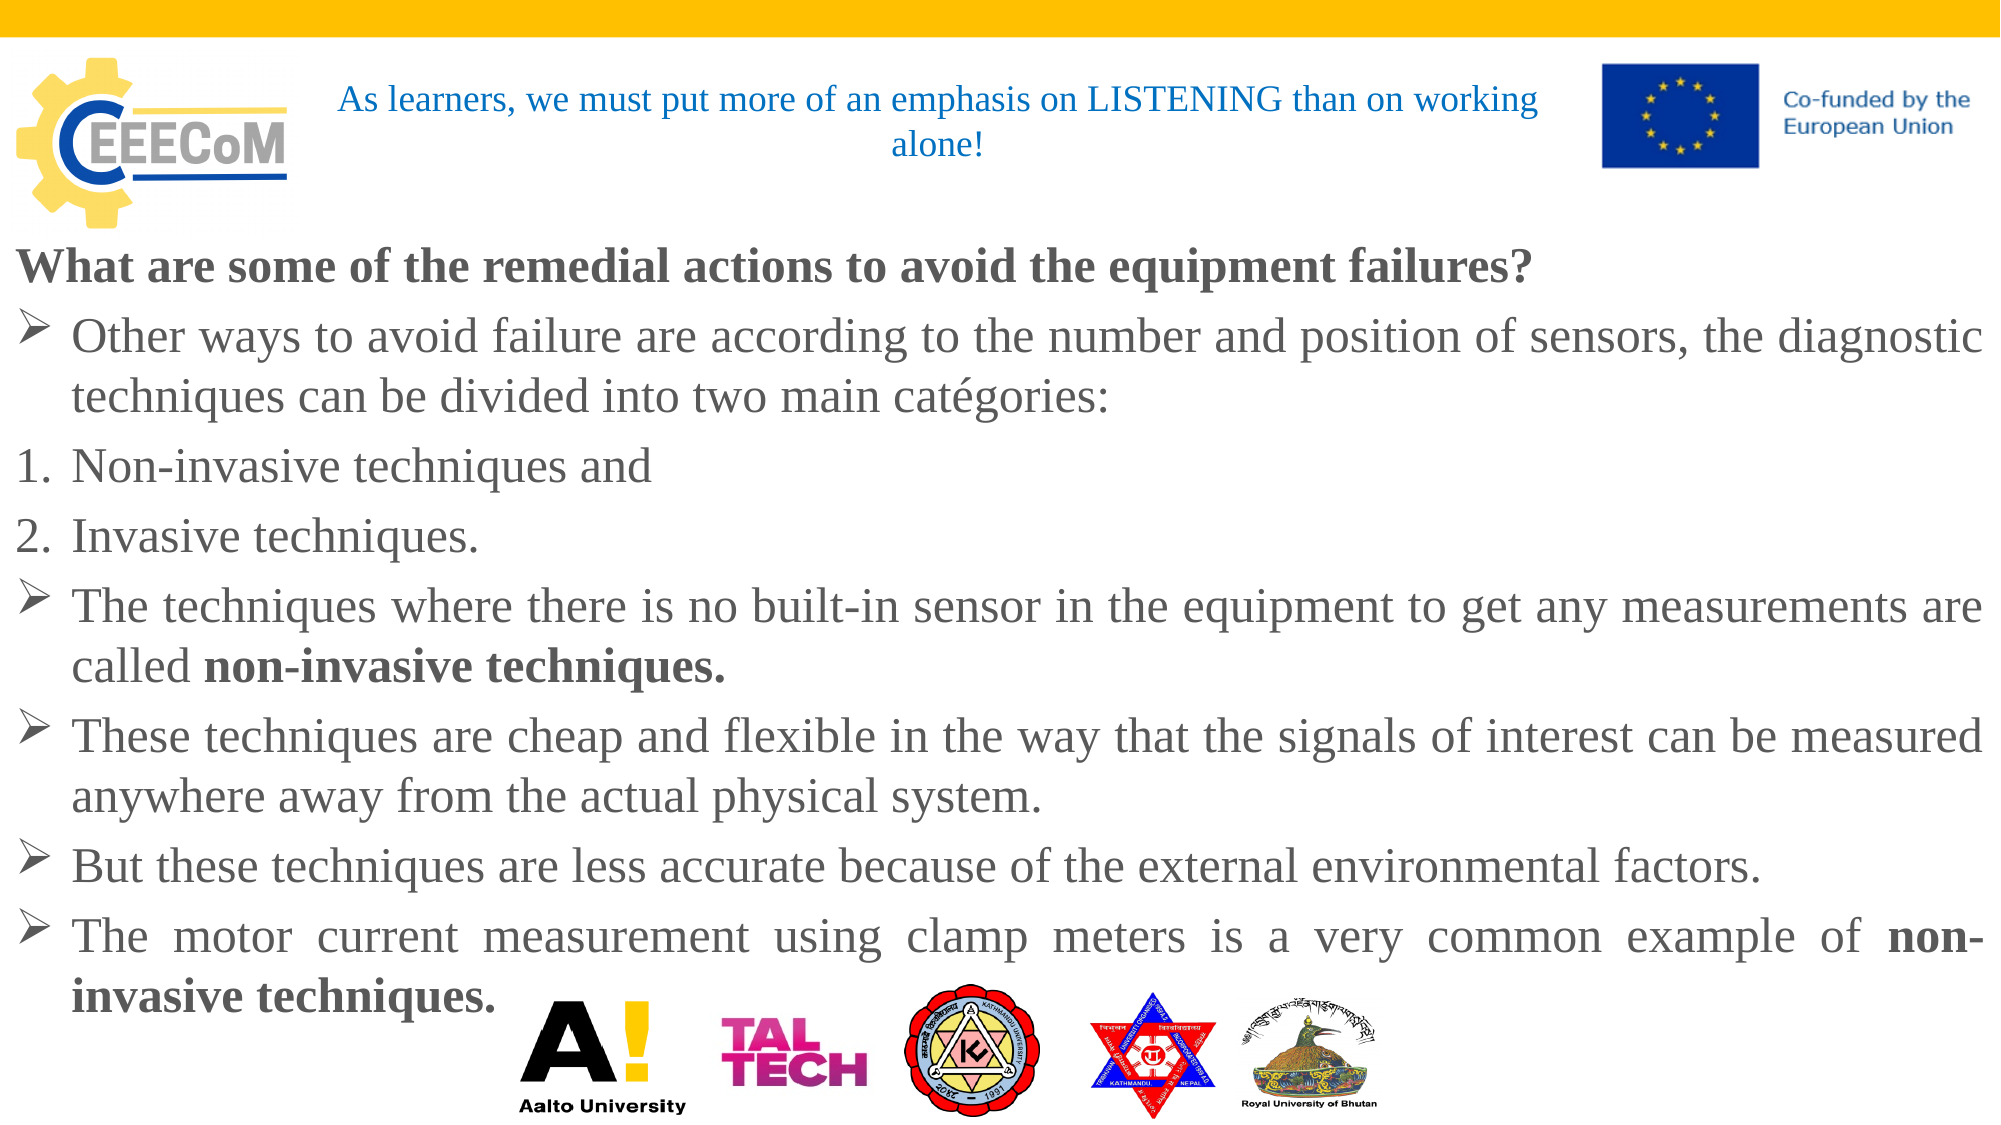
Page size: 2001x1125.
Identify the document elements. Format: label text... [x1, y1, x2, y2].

picture [1595, 46, 2000, 181]
list What are some of the remedial actions to avoid the equipment failures? Other ways to avoid failure are according to the number and position of sensors, the diagnostic techniques can be divided into two main catégories: Non-invasive techniques and Invasive techniques. The techniques where there is no built-in sensor in the equipment to get any measurements are called non-invasive techniques. These techniques are cheap and flexible in the way that the signals of interest can be measured anywhere away from the actual physical system. But these techniques are less accurate because of the external environmental factors. The motor current measurement using clamp meters is a very common example of non-invasive techniques. [0, 224, 2000, 975]
title As learners, we must put more of an emphasis on LISTENING than on working alone! [312, 37, 1565, 201]
picture [512, 984, 1382, 1125]
picture [11, 50, 299, 224]
